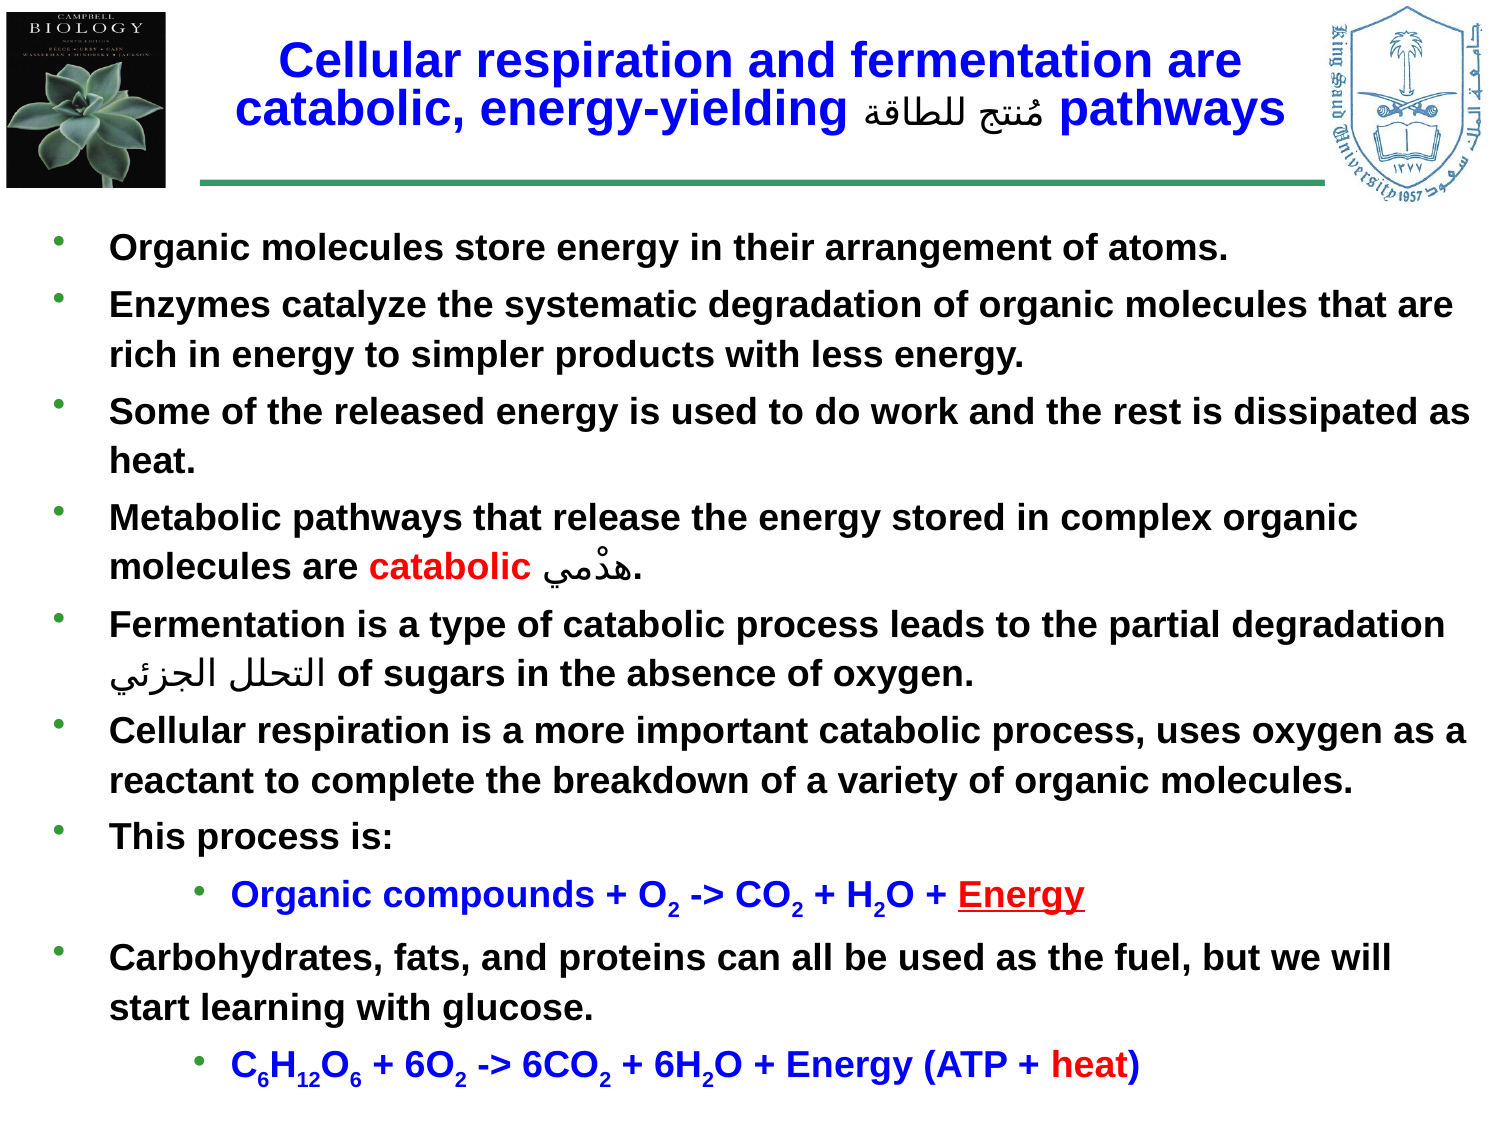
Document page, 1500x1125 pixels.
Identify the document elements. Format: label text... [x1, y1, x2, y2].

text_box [5, 0, 1488, 209]
list Organic molecules store energy in their arrangement of atoms. Enzymes catalyze the systematic degradation of organic molecules that are rich in energy to simpler products with less energy. Some of the released energy is used to do work and the rest is dissipated as heat. Metabolic pathways that release the energy stored in complex organic molecules are catabolic هدْمي. Fermentation is a type of catabolic process leads to the partial degradation التحلل الجزئي of sugars in the absence of oxygen. Cellular respiration is a more important catabolic process, uses oxygen as a reactant to complete the breakdown of a variety of organic molecules. This process is: Organic compounds + O2 -> CO2 + H2O + Energy Carbohydrates, fats, and proteins can all be used as the fuel, but we will start learning with glucose. C6H12O6 + 6O2 -> 6CO2 + 6H2O + Energy (ATP + heat) [37, 211, 1500, 1100]
